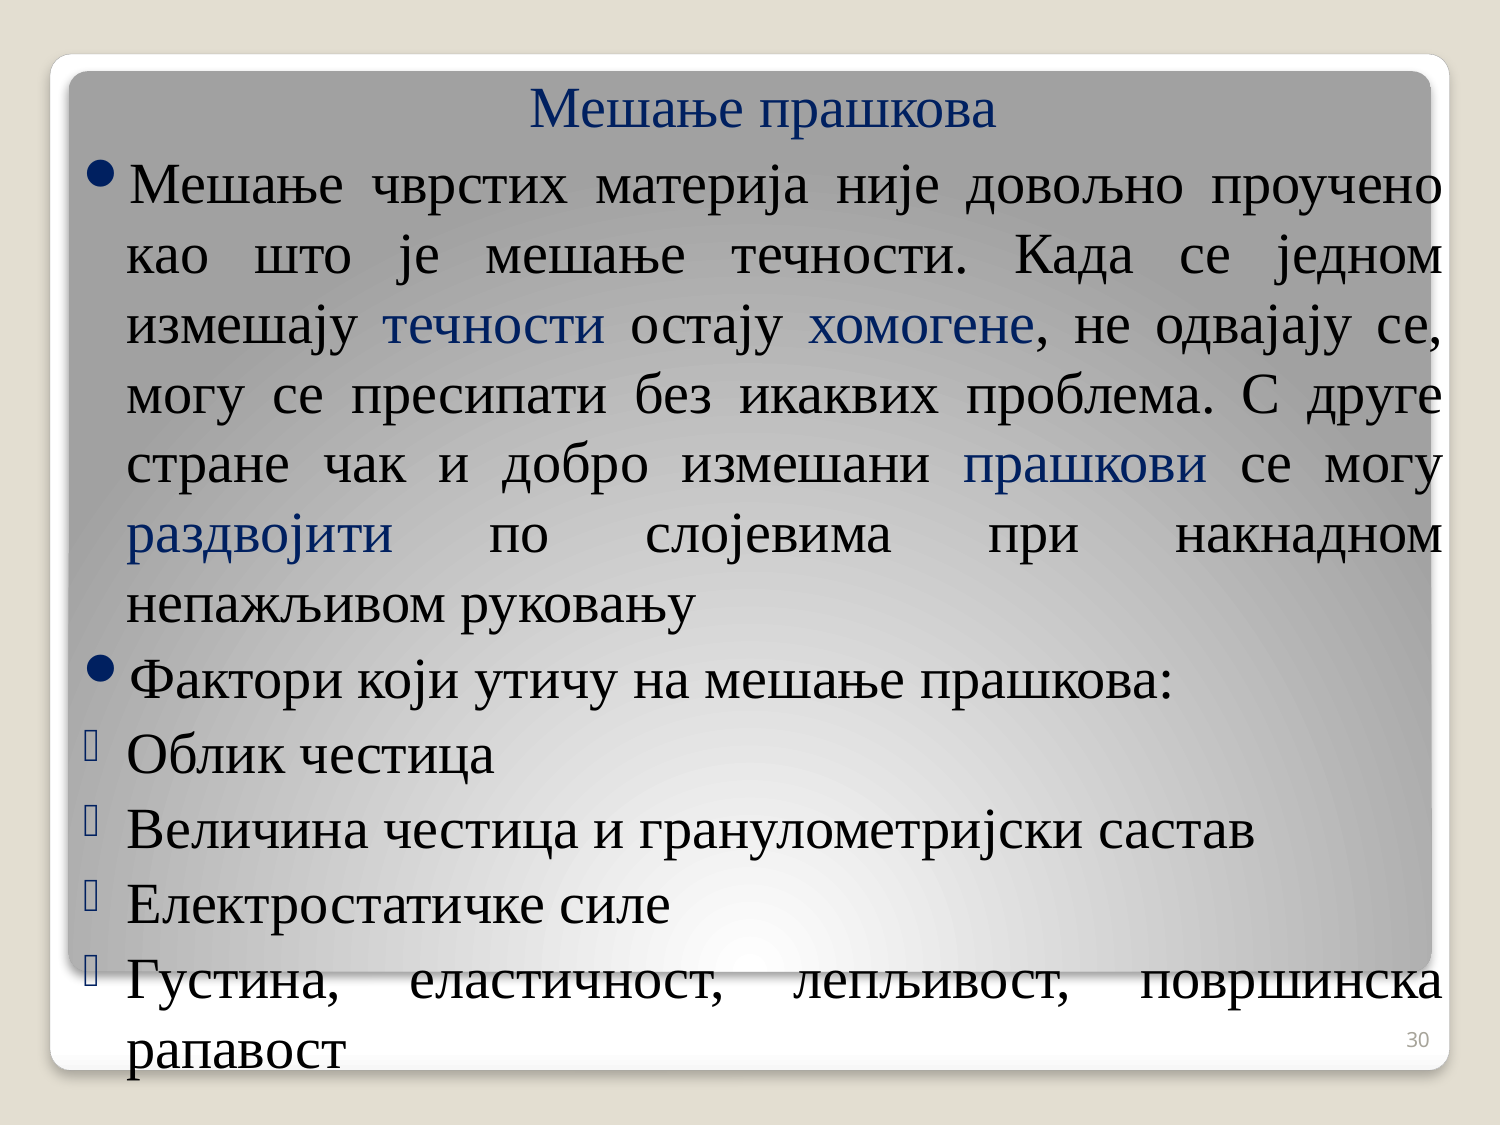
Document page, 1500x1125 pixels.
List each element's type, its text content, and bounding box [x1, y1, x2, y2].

list Мешање прашкова Мешање чврстих материја није довољно проучено као што је мешање течности. Када се једном измешају течности остају хомогене, не одвајају се, могу се пресипати без икаквих проблема. С друге стране чак и добро измешани прашкови се могу раздвојити по слојевима при накнадном непажљивом руковању Фактори који утичу на мешање прашкова: Облик честица Величина честица и гранулометријски састав Електростатичке силе Густина, еластичност, лепљивост, површинска рапавост [53, 54, 1459, 1071]
slide_number 30 [1369, 1002, 1445, 1063]
